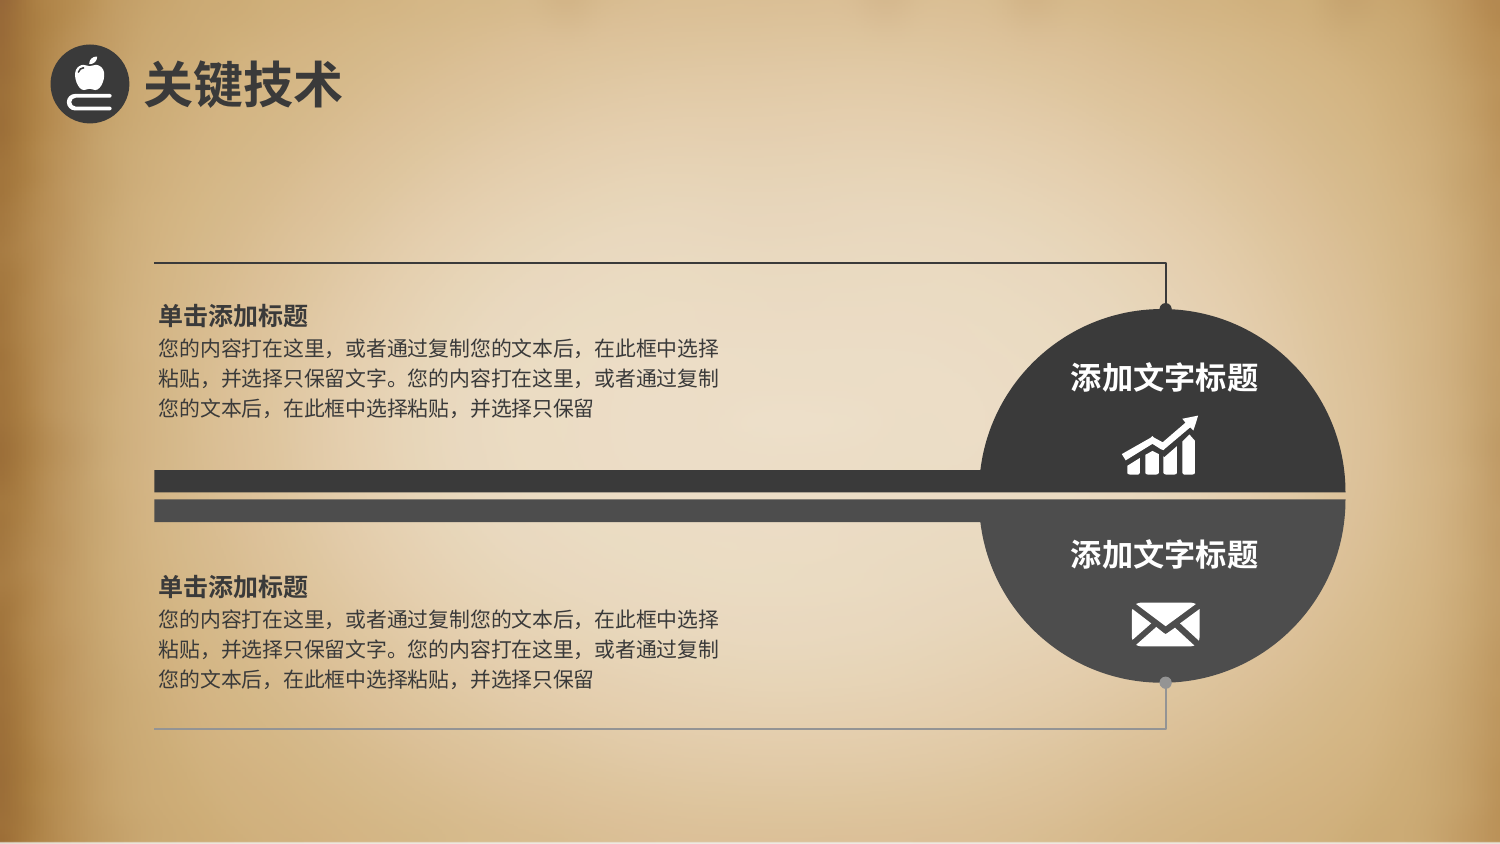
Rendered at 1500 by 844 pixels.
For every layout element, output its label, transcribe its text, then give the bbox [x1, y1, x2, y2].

text_box 单击添加标题 您的内容打在这里，或者通过复制您的文本后，在此框中选择粘贴，并选择只保留文字。您的内容打在这里，或者通过复制您的文本后，在此框中选择粘贴，并选择只保留 [144, 558, 747, 700]
text_box [1182, 434, 1195, 475]
text_box [154, 676, 1172, 729]
text_box 添加文字标题 [1070, 535, 1259, 573]
text_box [1121, 415, 1199, 461]
text_box [1131, 609, 1152, 640]
text_box [1180, 609, 1200, 641]
text_box [154, 499, 1346, 683]
text_box [154, 309, 1346, 493]
text_box 单击添加标题 您的内容打在这里，或者通过复制您的文本后，在此框中选择粘贴，并选择只保留文字。您的内容打在这里，或者通过复制您的文本后，在此框中选择粘贴，并选择只保留 [144, 287, 747, 428]
text_box [1127, 457, 1140, 475]
picture [0, 0, 1500, 844]
text_box [1136, 602, 1196, 627]
text_box [1163, 446, 1177, 475]
text_box [154, 263, 1172, 316]
text_box 关键技术 [129, 46, 411, 121]
text_box [1136, 626, 1195, 647]
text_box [51, 45, 129, 123]
text_box [1145, 450, 1159, 475]
text_box 添加文字标题 [1070, 358, 1259, 396]
